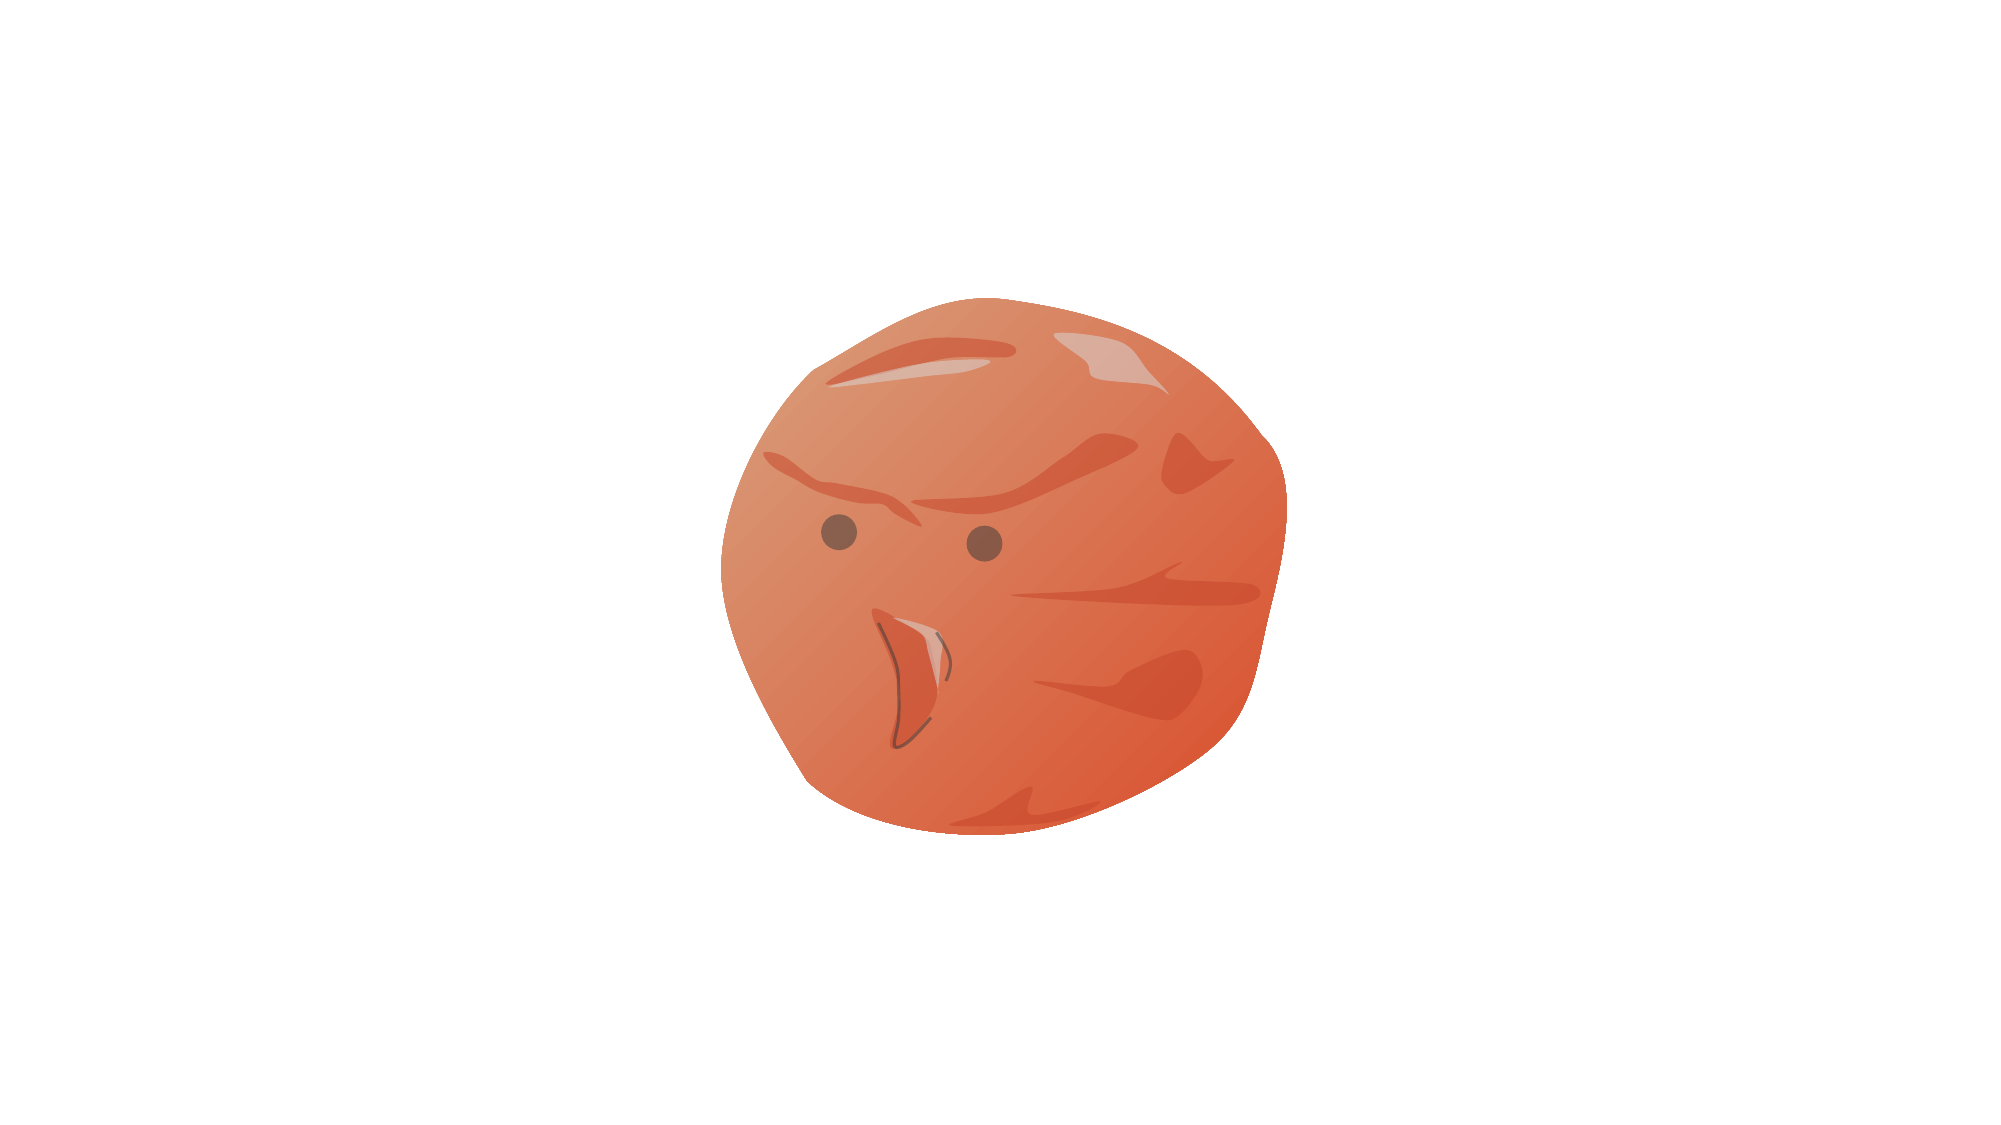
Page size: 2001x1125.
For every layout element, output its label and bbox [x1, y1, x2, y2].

text_box [720, 297, 1288, 836]
picture [505, 189, 1495, 941]
